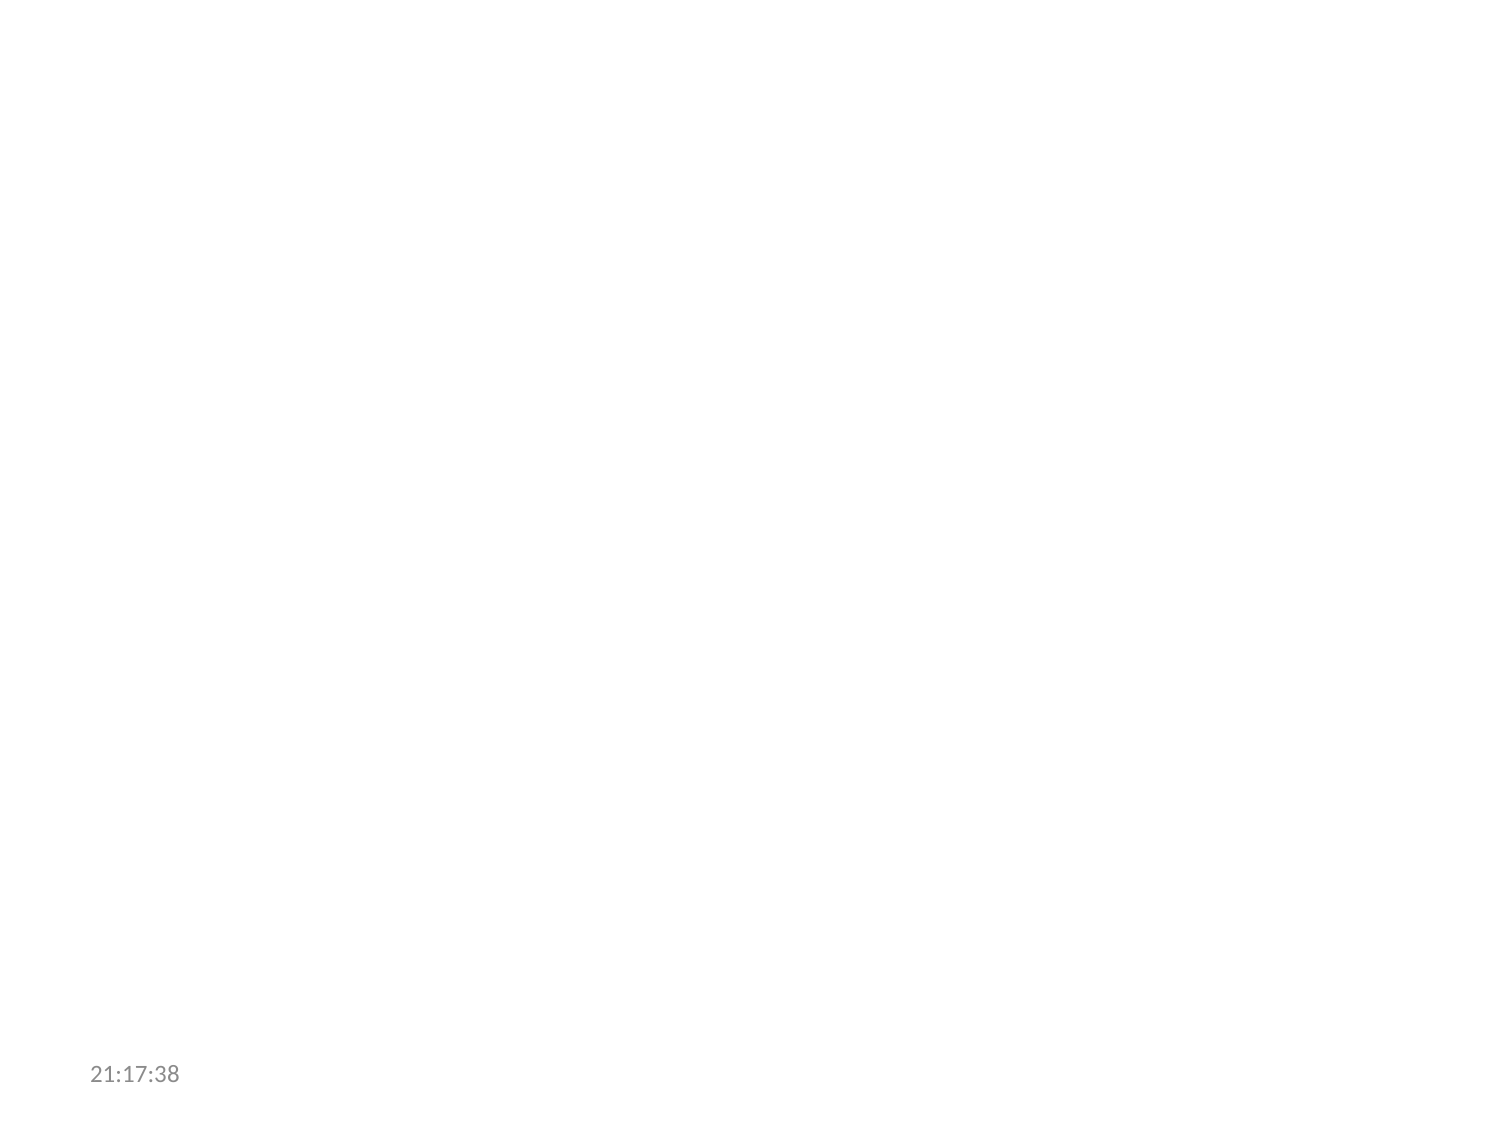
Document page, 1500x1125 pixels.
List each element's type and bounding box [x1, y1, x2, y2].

slide_number [75, 1042, 425, 1103]
